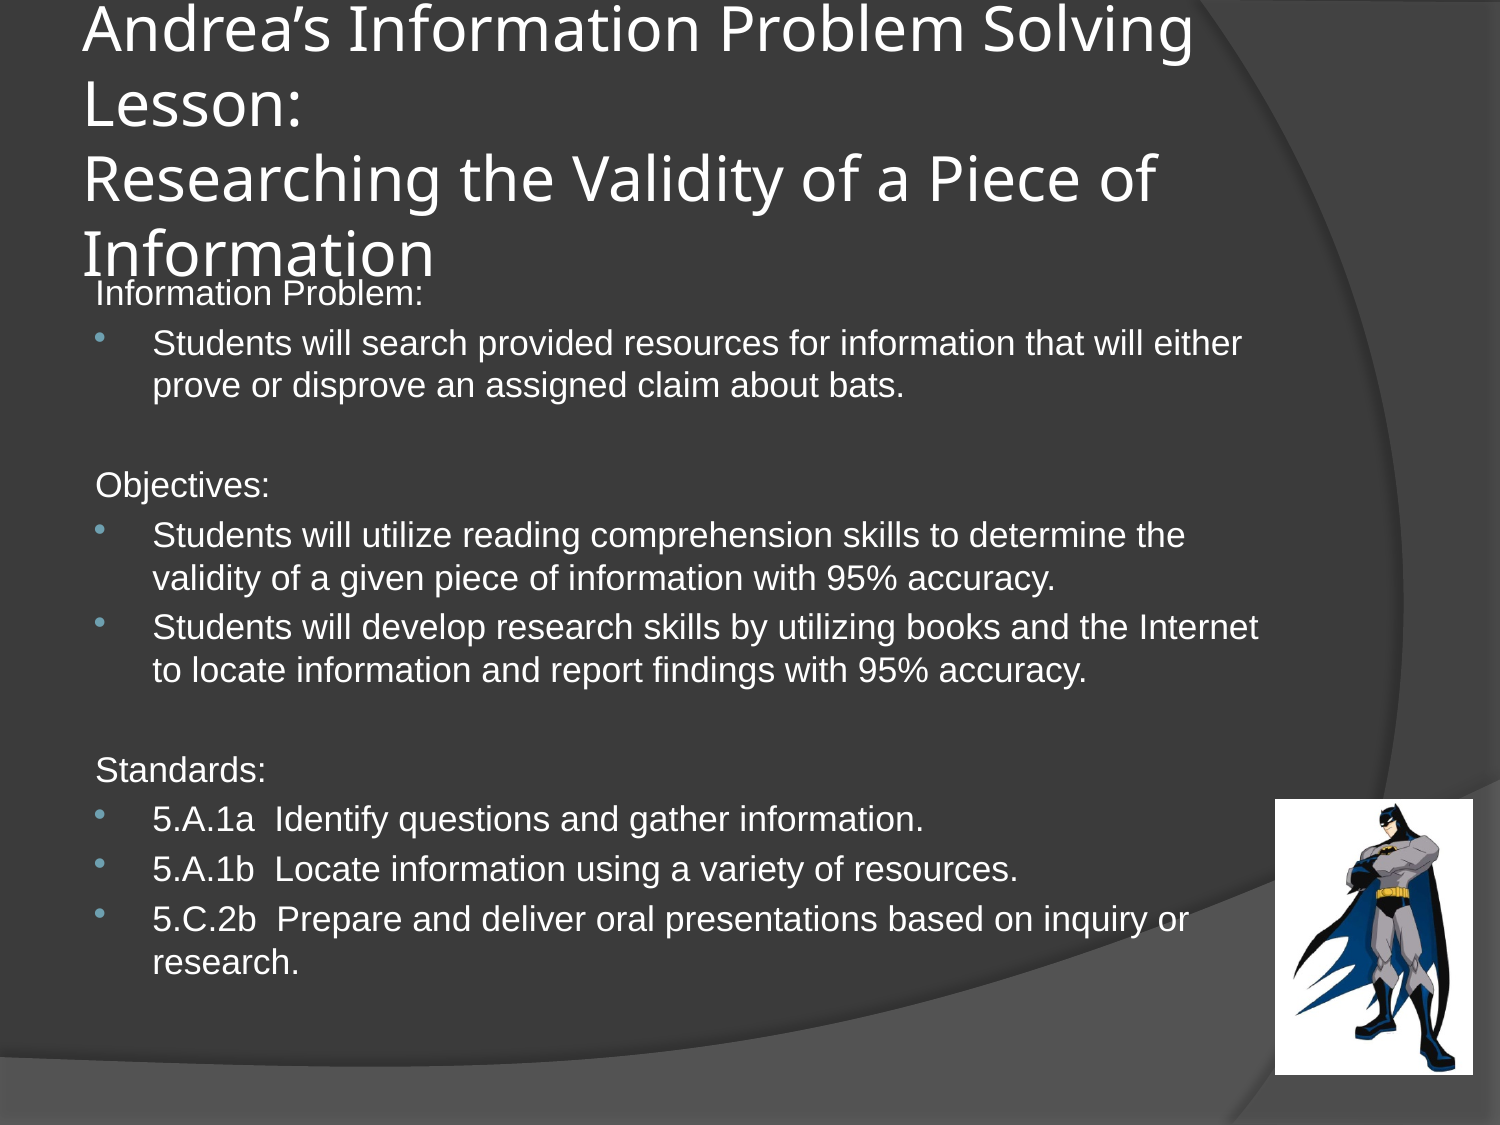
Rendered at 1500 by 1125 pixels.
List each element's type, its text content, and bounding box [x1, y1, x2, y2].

title Andrea’s Information Problem Solving Lesson: Researching the Validity of a Piece of Information [75, 45, 1438, 233]
list Information Problem: Students will search provided resources for information that will either prove or disprove an assigned claim about bats. Objectives: Students will utilize reading comprehension skills to determine the validity of a given piece of information with 95% accuracy. Students will develop research skills by utilizing books and the Internet to locate information and report findings with 95% accuracy. Standards: 5.A.1a Identify questions and gather information. 5.A.1b Locate information using a variety of resources. 5.C.2b Prepare and deliver oral presentations based on inquiry or research. [75, 262, 1300, 1005]
picture [1274, 799, 1473, 1076]
